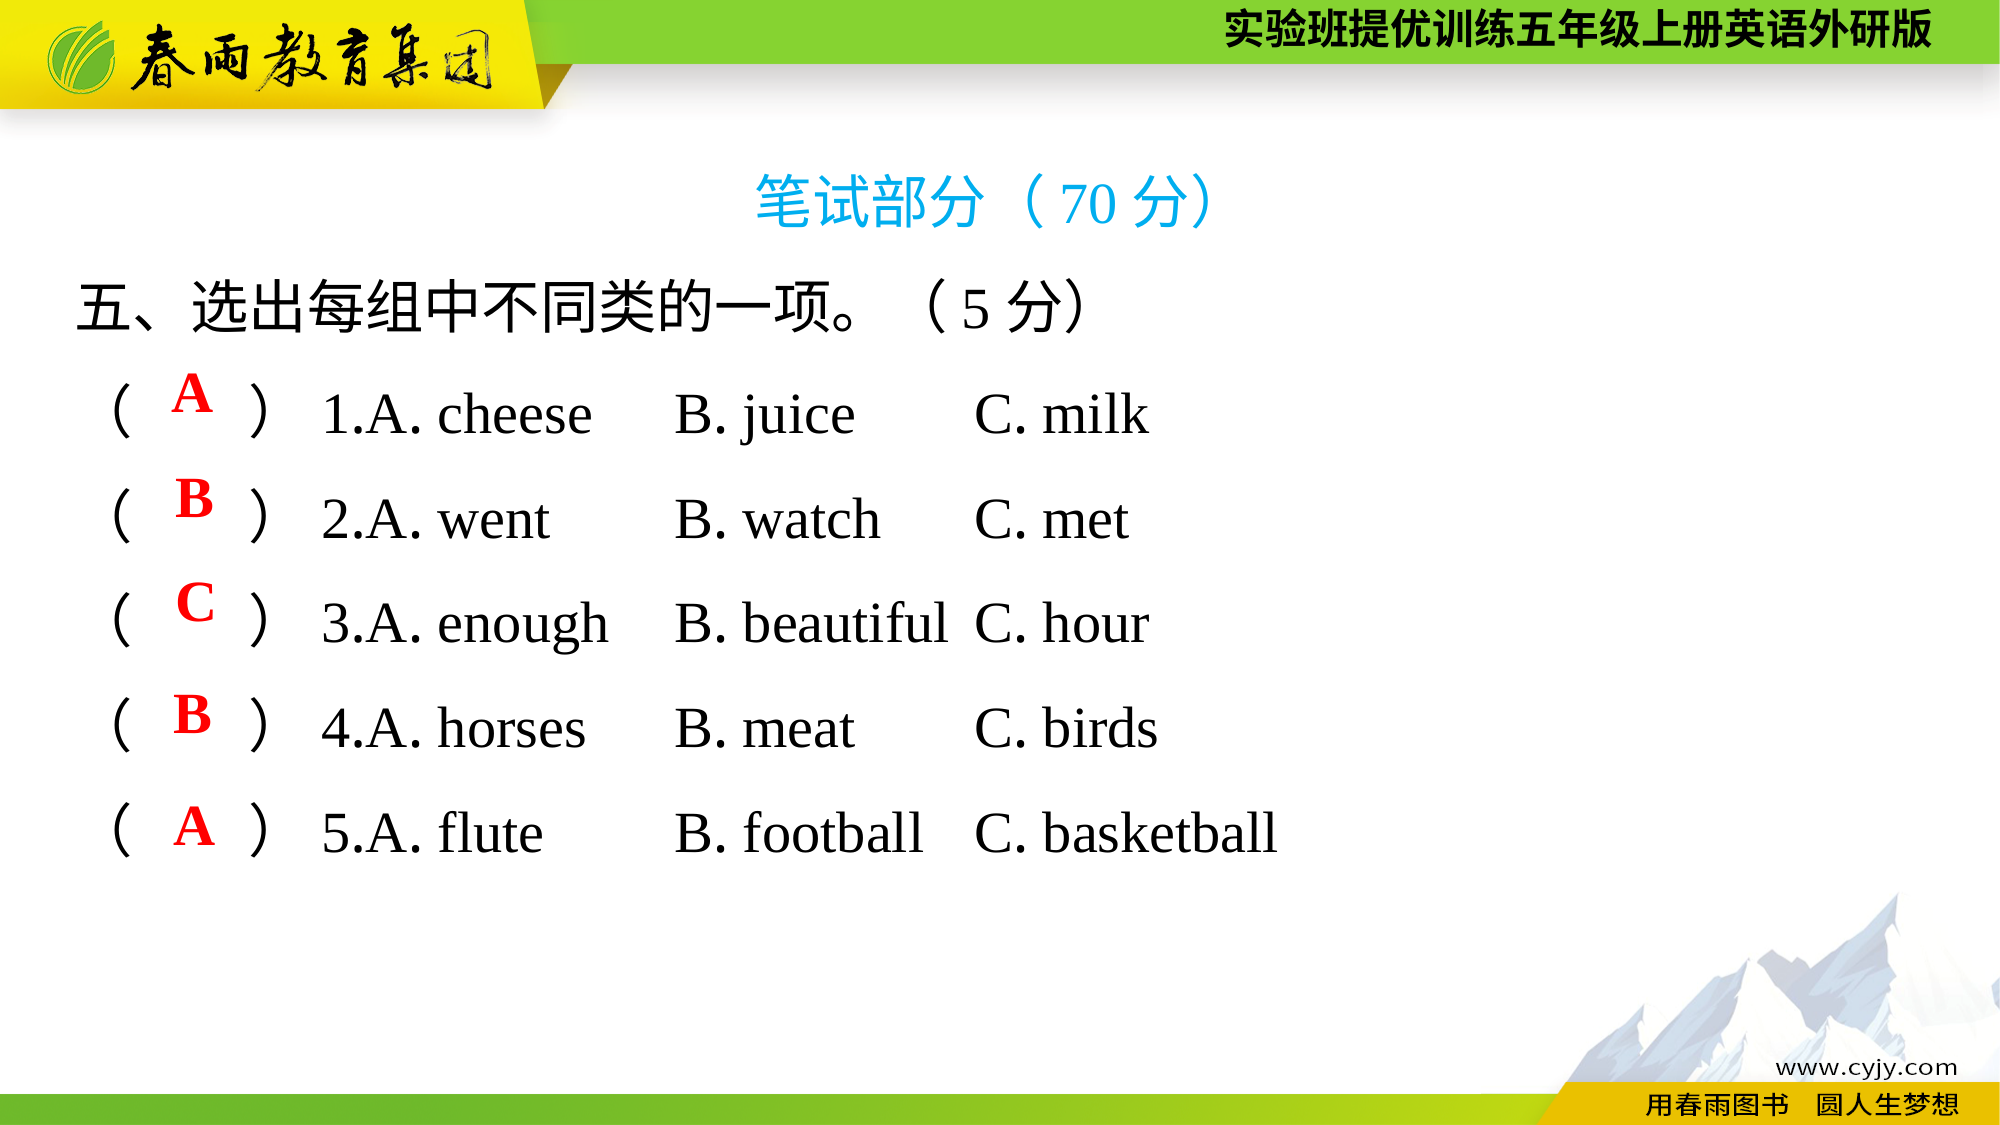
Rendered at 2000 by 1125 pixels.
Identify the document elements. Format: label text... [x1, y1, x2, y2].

text_box C [160, 555, 233, 641]
list 笔试部分（70分） 五、选出每组中不同类的一项。（5分） （ ）1.A. cheese B. juice C. milk （ ）2.A. went B. watch C. met （ ）3.A. enough B. beautiful C. hour （ ）4.A. horses B. meat C. birds （ ）5.A. flute B. football C. basketball [59, 122, 1944, 867]
picture [0, 0, 2000, 1125]
text_box B [160, 451, 230, 537]
text_box B [158, 668, 228, 745]
text_box A [158, 745, 231, 865]
text_box A [156, 347, 229, 432]
